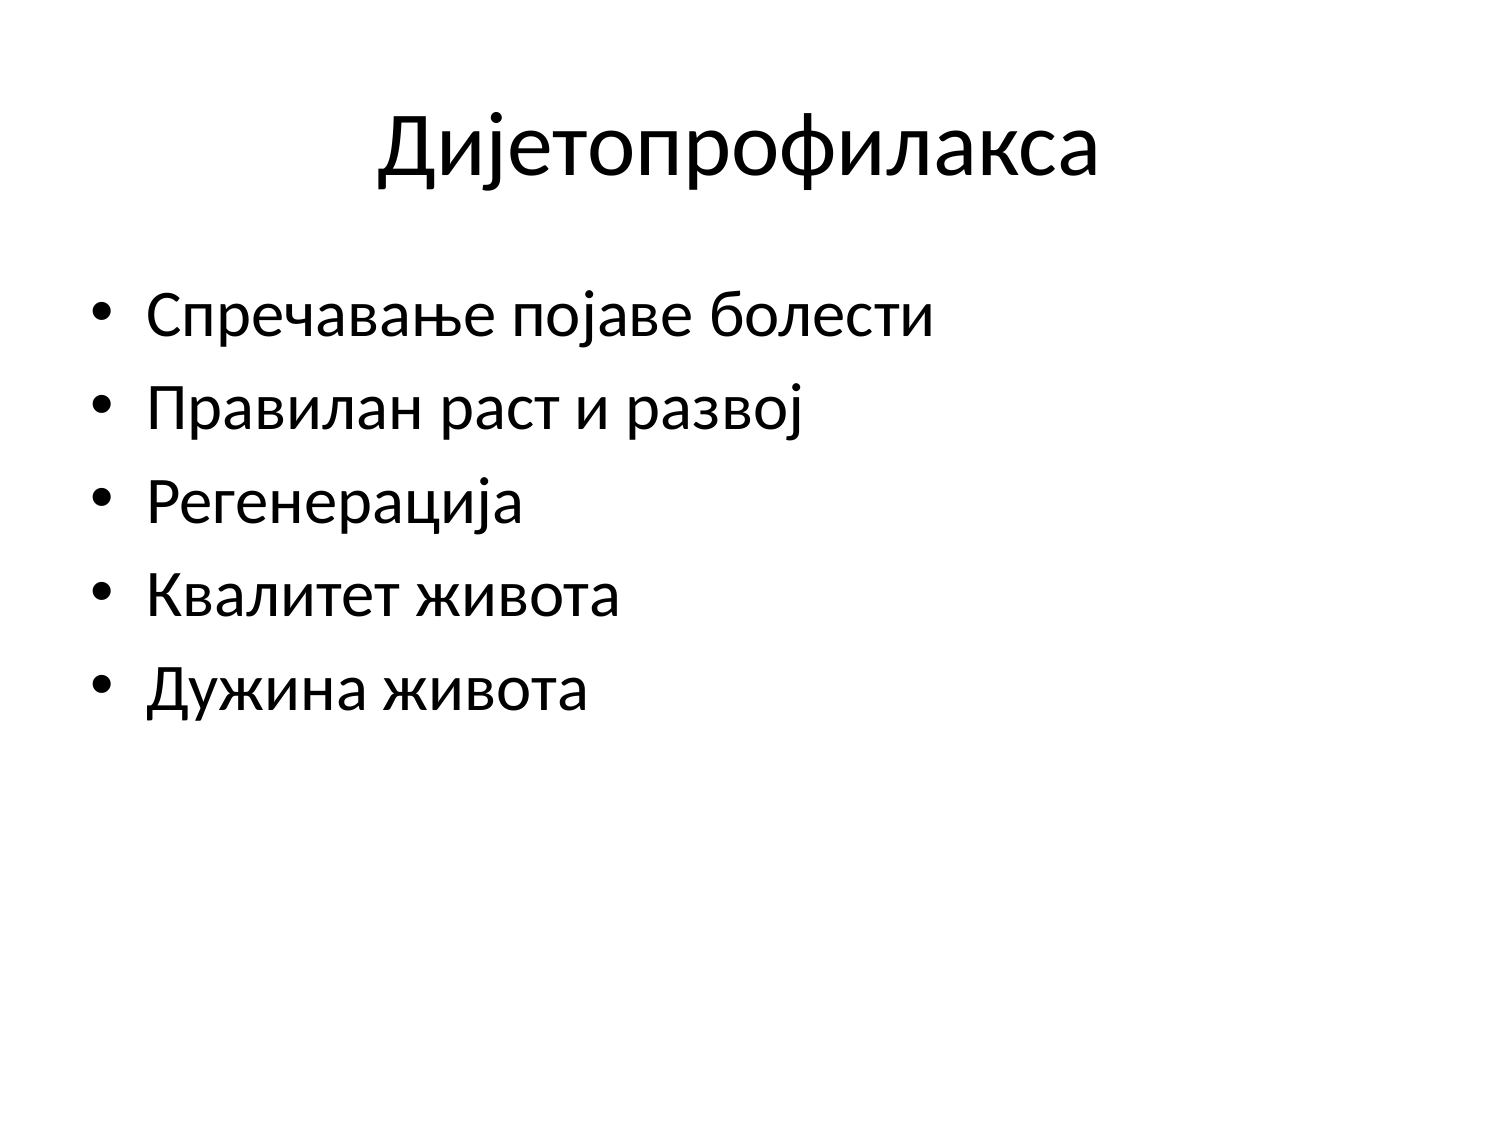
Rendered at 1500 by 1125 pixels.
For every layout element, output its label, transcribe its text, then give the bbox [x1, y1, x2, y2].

title Дијетопрофилакса [75, 45, 1425, 233]
list Спречавање појаве болести Правилан раст и развој Регенерација Квалитет живота Дужина живота [75, 262, 1425, 1005]
